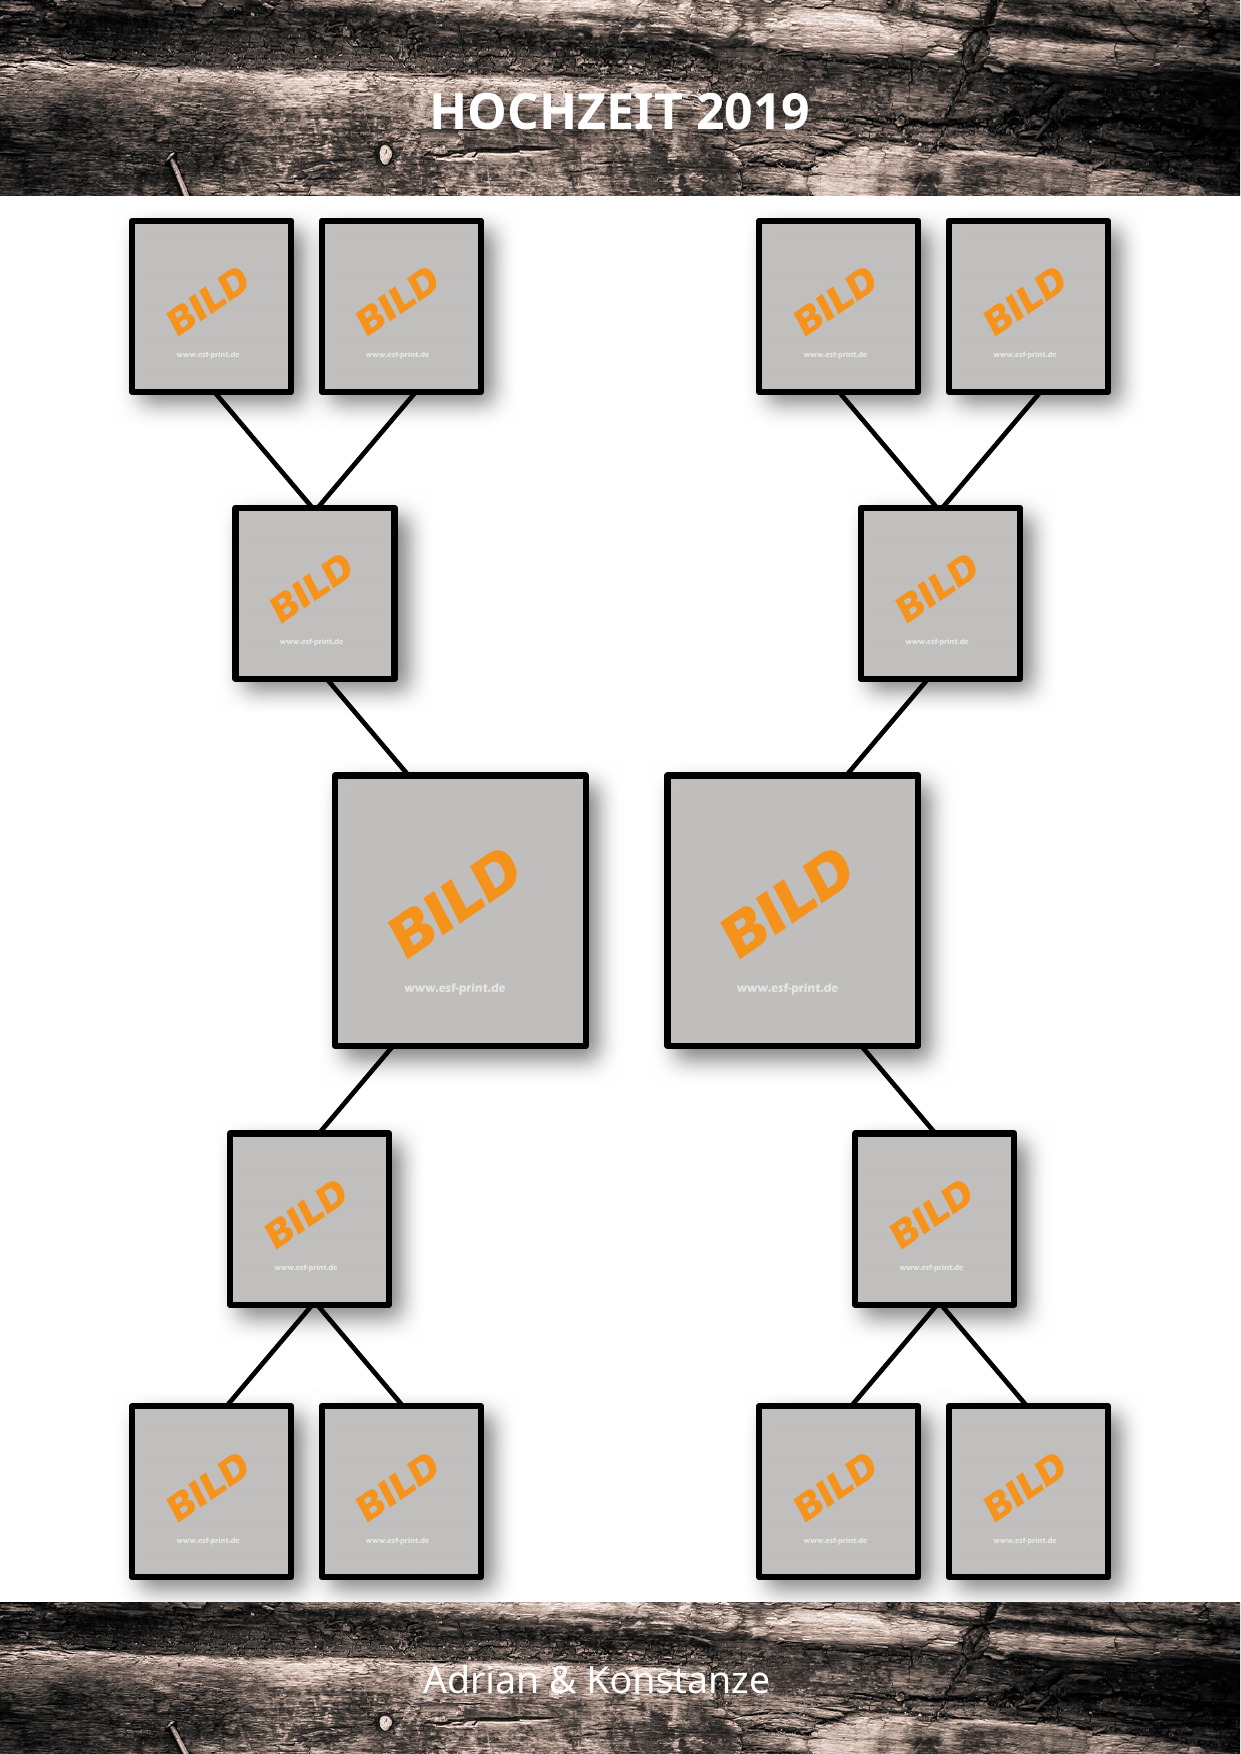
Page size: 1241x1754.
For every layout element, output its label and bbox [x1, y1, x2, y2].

text_box [211, 388, 316, 512]
picture [858, 1136, 1012, 1302]
text_box [940, 388, 1044, 512]
picture [134, 223, 289, 389]
picture [863, 510, 1018, 676]
picture [238, 510, 392, 676]
picture [0, 1601, 1241, 1754]
picture [324, 223, 478, 389]
text_box [848, 1030, 953, 1154]
picture [762, 223, 916, 389]
picture [232, 1136, 387, 1302]
text_box [321, 395, 419, 512]
text_box [301, 1286, 406, 1410]
text_box [920, 1413, 940, 1425]
text_box [211, 1301, 316, 1425]
text_box [835, 388, 940, 512]
picture [762, 1408, 916, 1575]
picture [0, 0, 1241, 196]
text_box [301, 1030, 406, 1154]
text_box [925, 1286, 1030, 1410]
picture [134, 1408, 289, 1575]
picture [337, 778, 583, 1043]
picture [670, 778, 916, 1043]
picture [951, 223, 1106, 389]
picture [324, 1408, 478, 1575]
text_box [314, 664, 419, 788]
text_box [835, 1301, 920, 1410]
text_box [835, 664, 940, 788]
picture [951, 1408, 1106, 1575]
